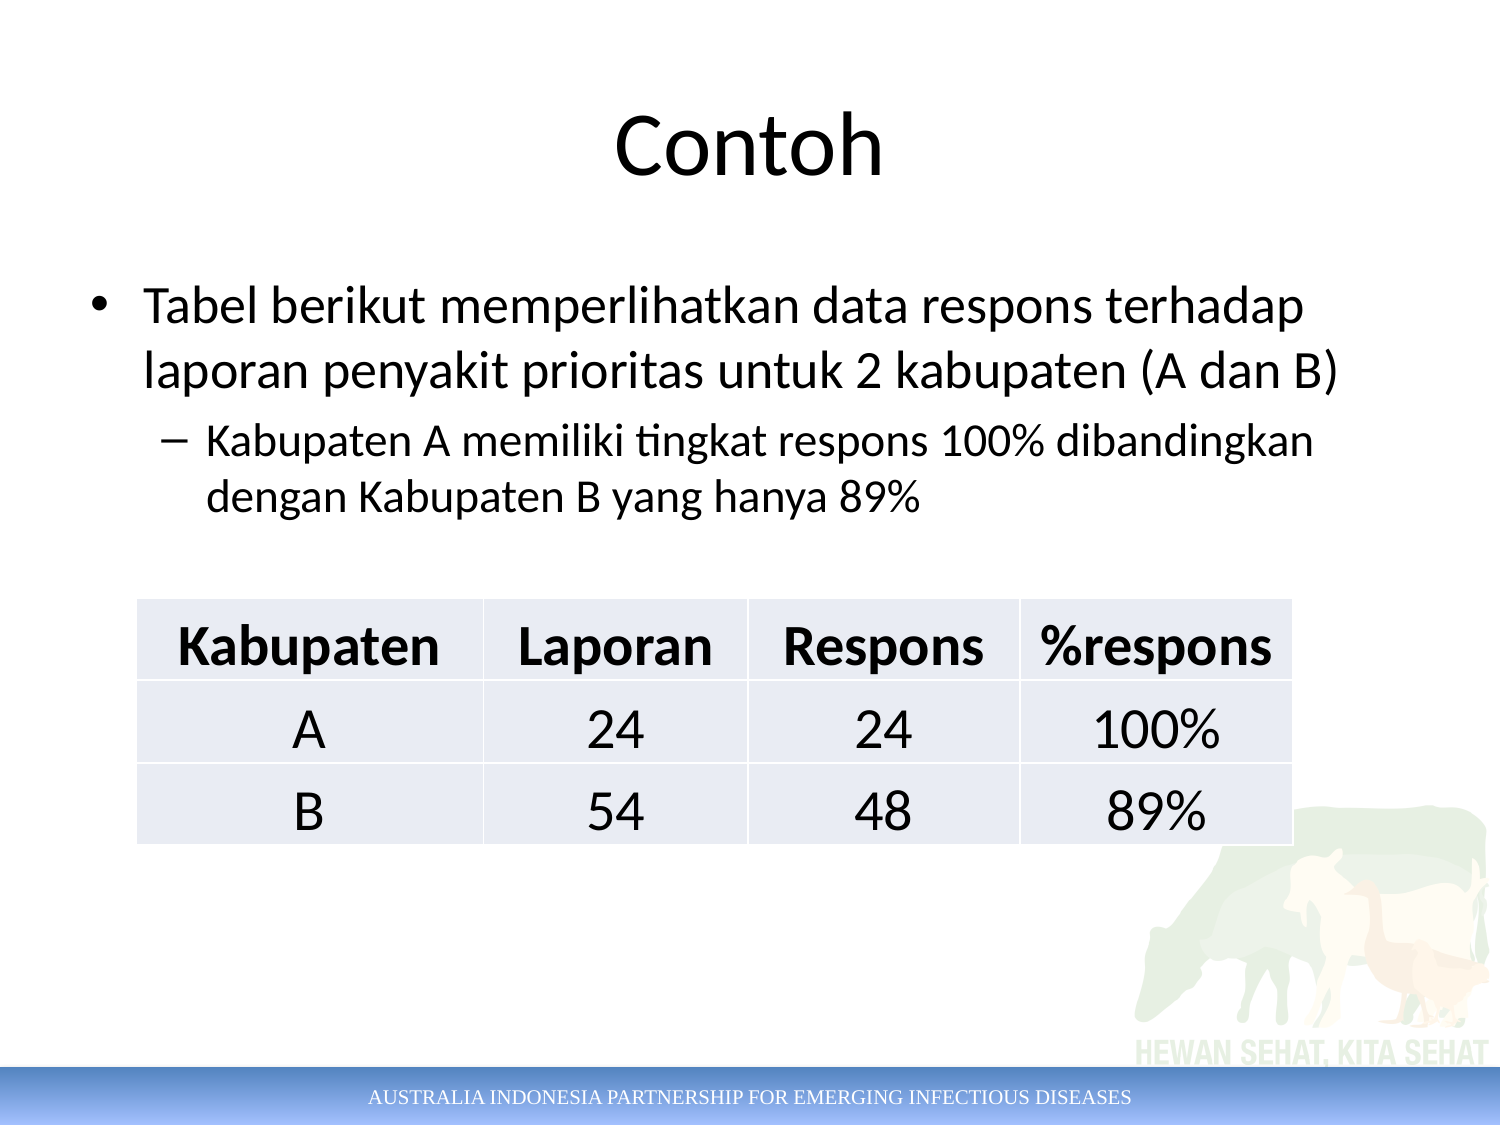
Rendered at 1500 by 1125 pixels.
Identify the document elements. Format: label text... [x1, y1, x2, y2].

table_header %respons [1021, 599, 1292, 679]
table_cell 100% [1021, 681, 1292, 762]
list Tabel berikut memperlihatkan data respons terhadap laporan penyakit prioritas untuk 2 kabupaten (A dan B) Kabupaten A memiliki tingkat respons 100% dibandingkan dengan Kabupaten B yang hanya 89% [75, 262, 1425, 575]
title Contoh [75, 45, 1425, 233]
table_cell 54 [484, 764, 747, 844]
table_cell A [137, 681, 483, 762]
table_cell 48 [749, 764, 1019, 844]
table_cell 24 [484, 681, 747, 762]
table_cell 89% [1021, 764, 1292, 844]
table_header Respons [749, 599, 1019, 679]
table_cell B [137, 764, 483, 844]
table_cell 24 [749, 681, 1019, 762]
table_header Laporan [484, 599, 747, 679]
table_header Kabupaten [137, 599, 483, 679]
